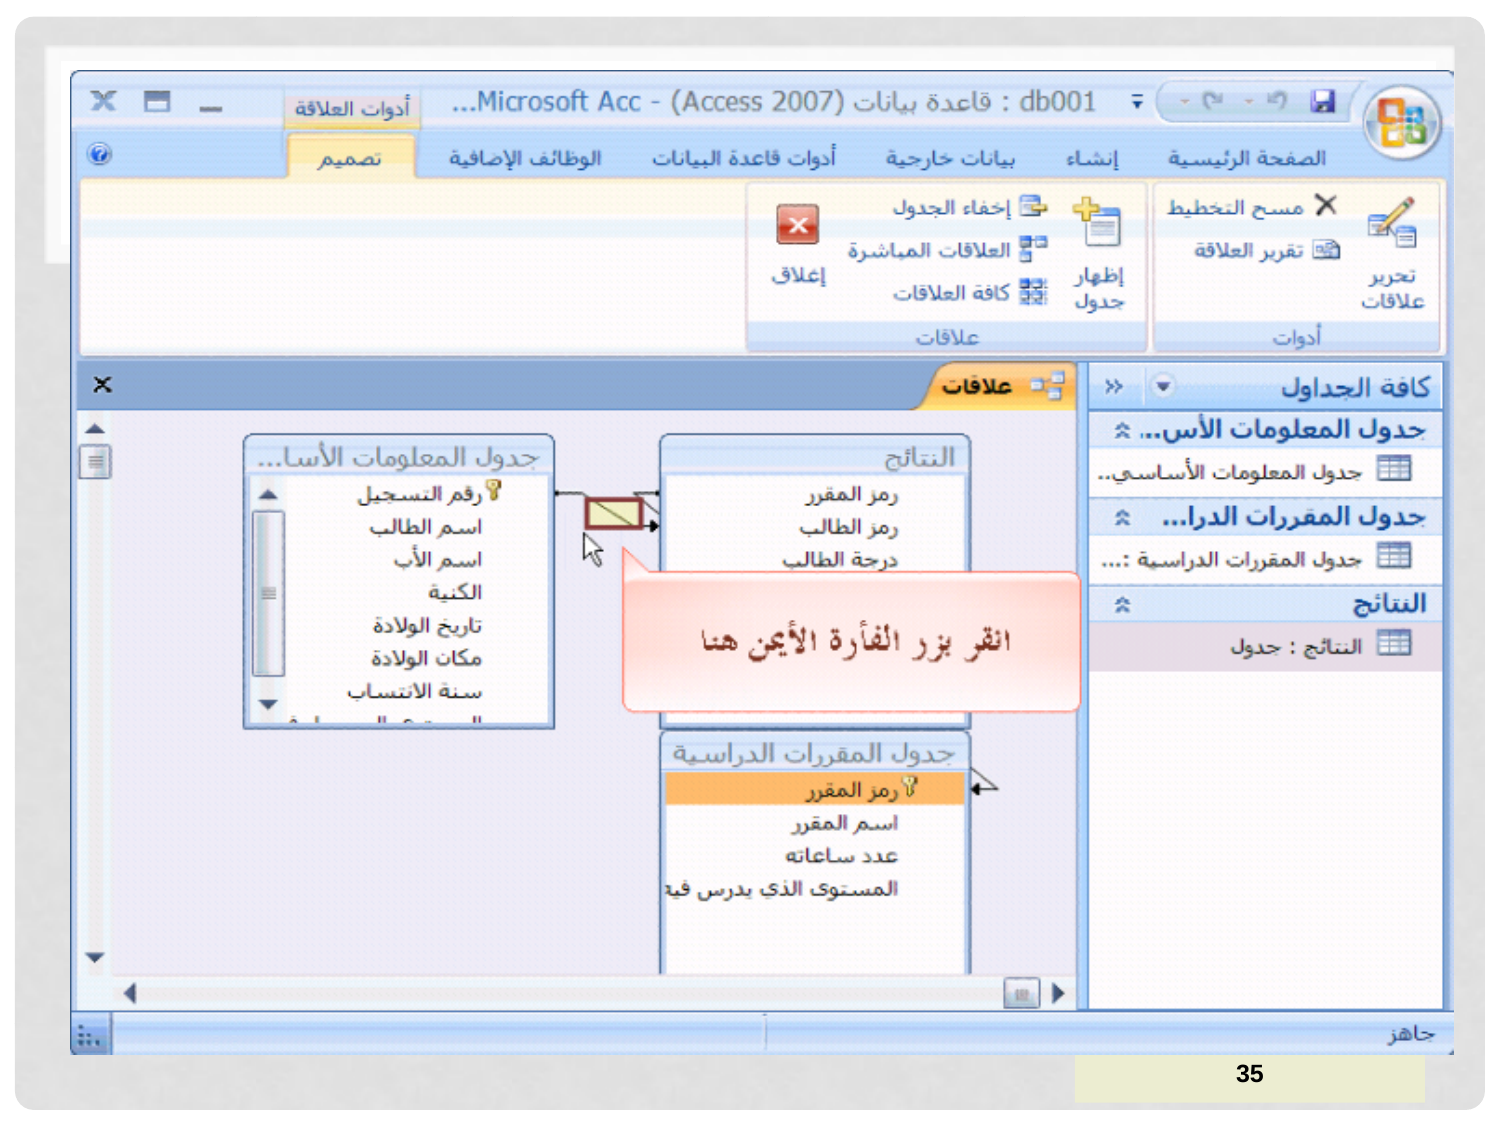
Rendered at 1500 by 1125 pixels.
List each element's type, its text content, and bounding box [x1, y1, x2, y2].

picture [70, 70, 1454, 1055]
slide_number 35 [1074, 1055, 1425, 1103]
